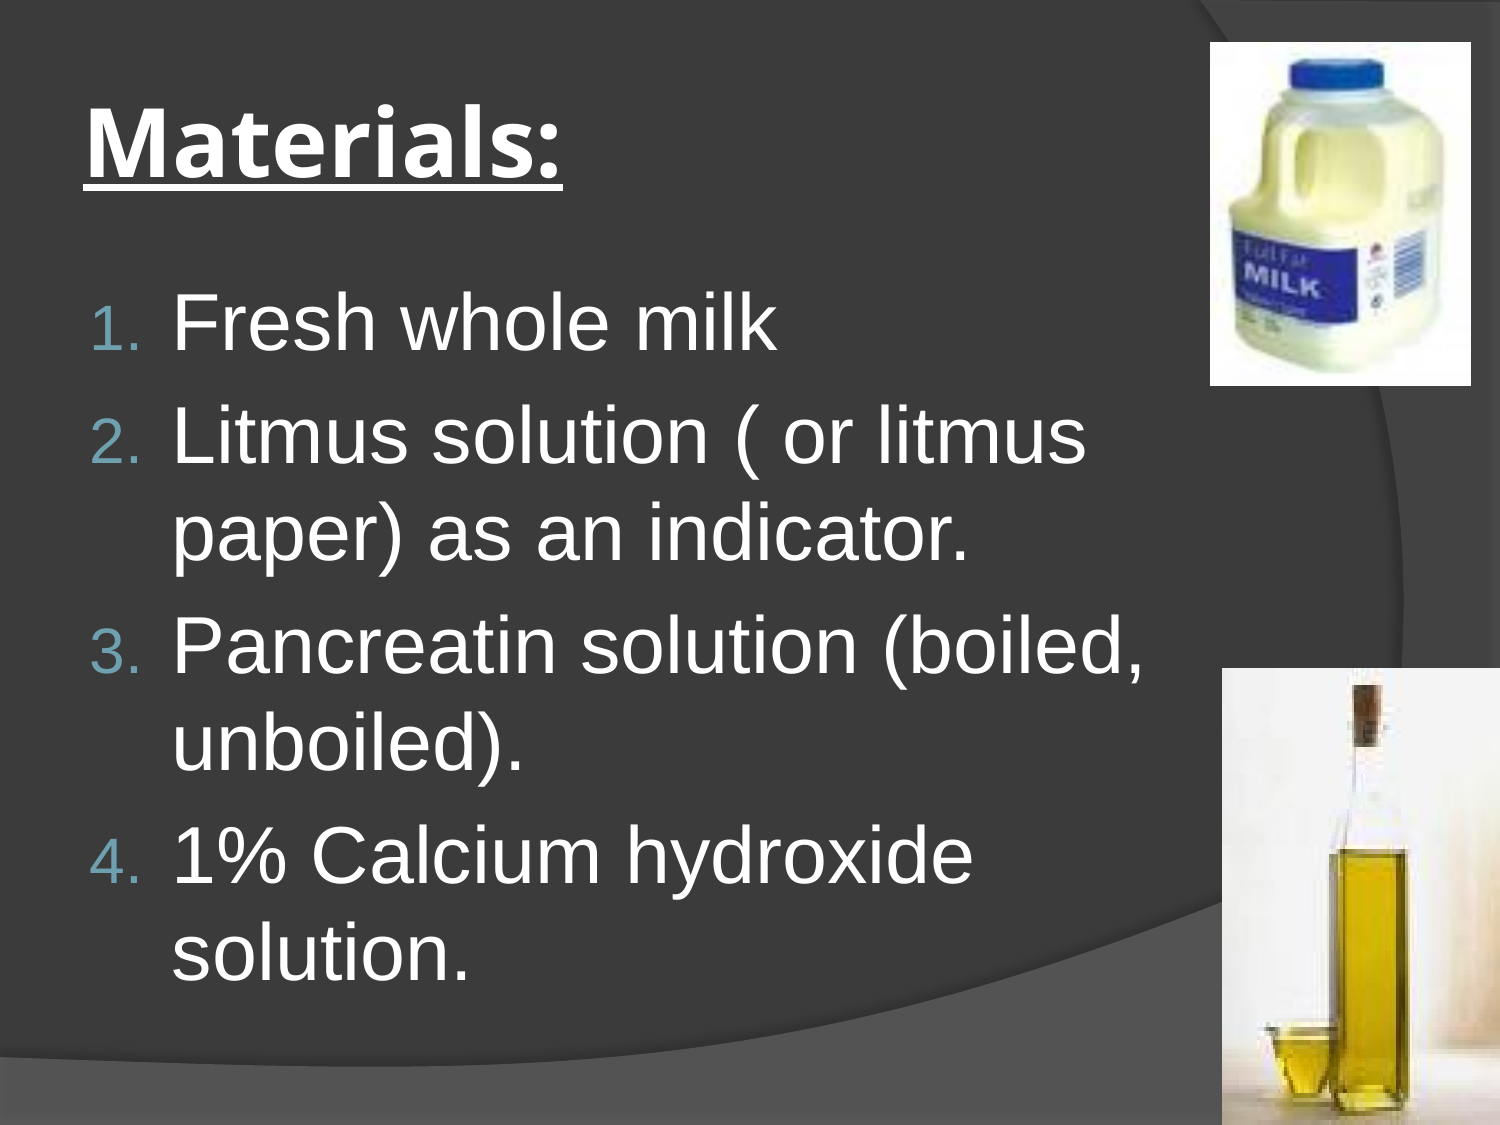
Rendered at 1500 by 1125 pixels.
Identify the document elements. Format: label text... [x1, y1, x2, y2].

title Materials: [75, 45, 1201, 233]
list Fresh whole milk Litmus solution ( or litmus paper) as an indicator. Pancreatin solution (boiled, unboiled). 1% Calcium hydroxide solution. [75, 262, 1300, 1005]
picture [1210, 42, 1471, 386]
picture [1222, 668, 1500, 1125]
